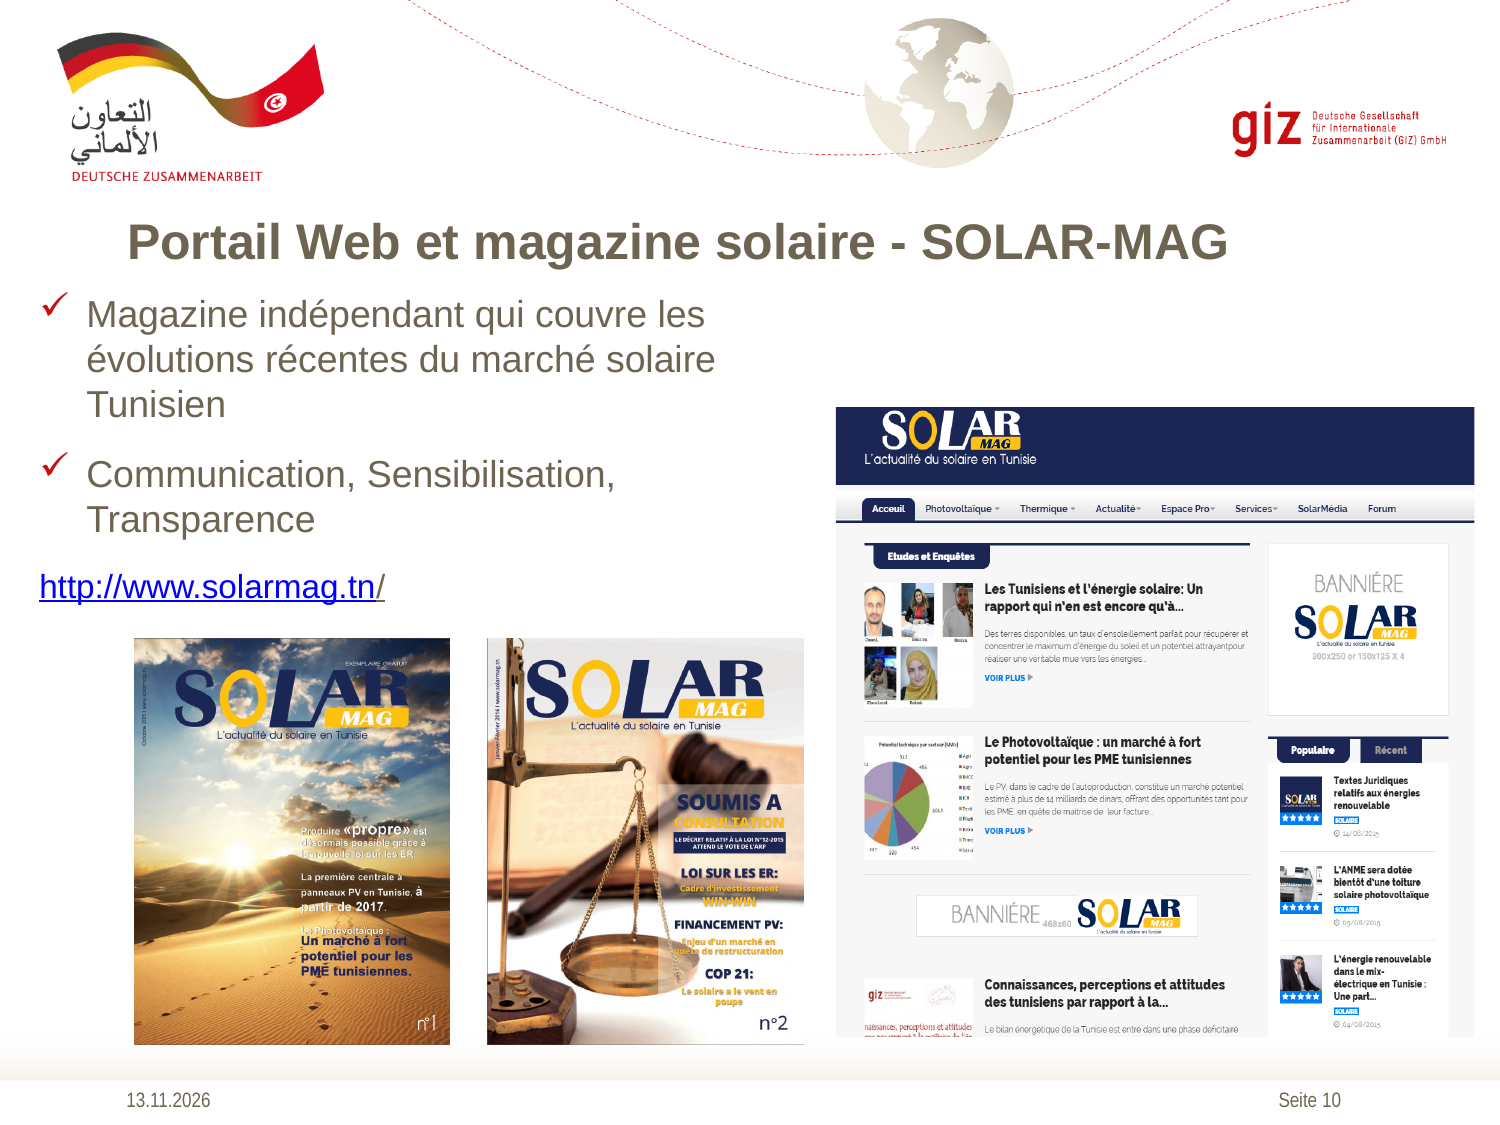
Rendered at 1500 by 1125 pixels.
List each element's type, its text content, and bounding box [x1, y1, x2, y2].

list Magazine indépendant qui couvre les évolutions récentes du marché solaire Tunisien Communication, Sensibilisation, Transparence http://www.solarmag.tn/ [24, 282, 837, 909]
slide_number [111, 1079, 325, 1121]
picture [0, 0, 1500, 184]
title Portail Web et magazine solaire - SOLAR-MAG [111, 201, 1389, 304]
picture [0, 406, 1500, 1081]
